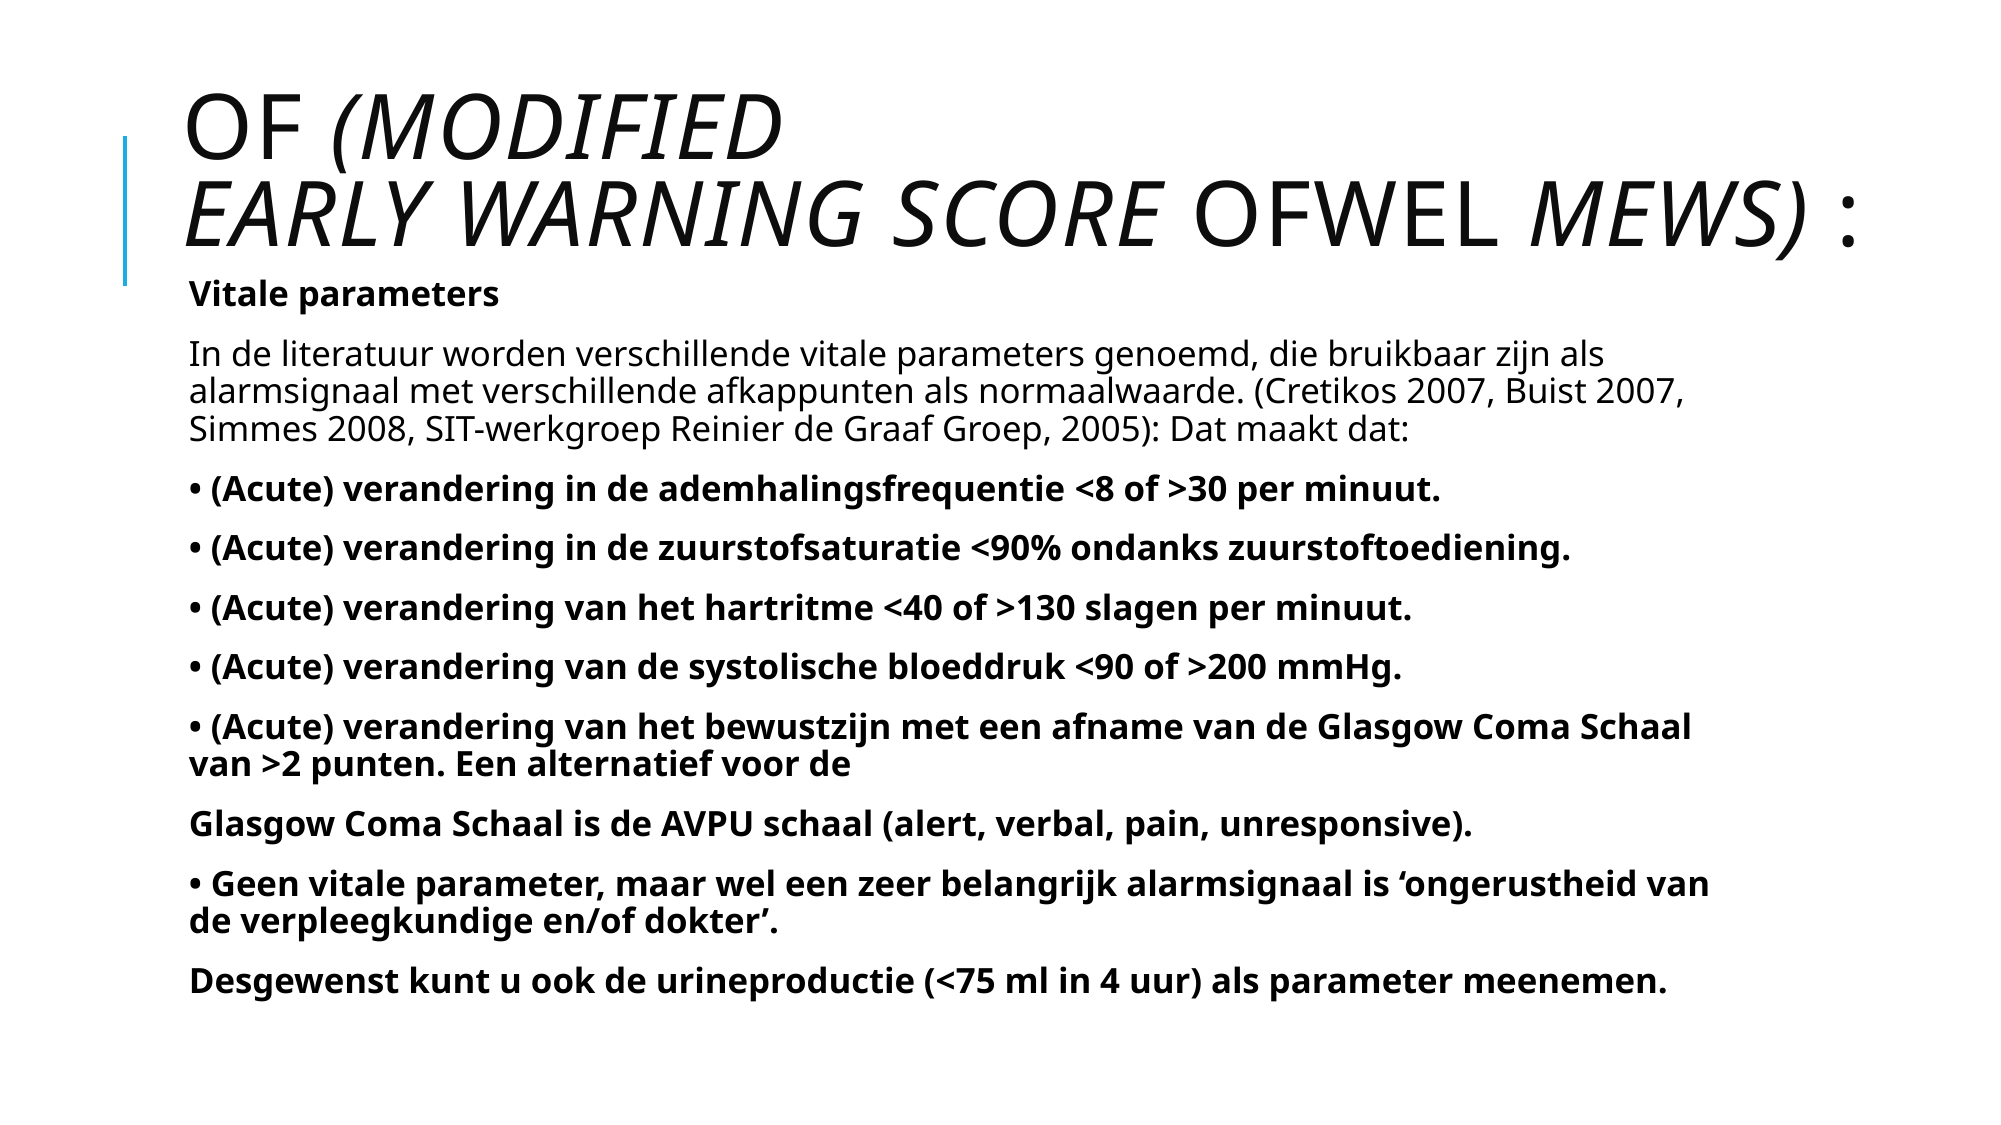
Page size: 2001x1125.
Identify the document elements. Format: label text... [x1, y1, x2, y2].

title Of (Modified Early Warning Score ofwel MEWS) : [168, 54, 1925, 301]
list Vitale parameters In de literatuur worden verschillende vitale parameters genoemd, die bruikbaar zijn als alarmsignaal met verschillende afkappunten als normaalwaarde. (Cretikos 2007, Buist 2007, Simmes 2008, SIT-werkgroep Reinier de Graaf Groep, 2005): Dat maakt dat: • (Acute) verandering in de ademhalingsfrequentie <8 of >30 per minuut. • (Acute) verandering in de zuurstofsaturatie <90% ondanks zuurstoftoediening. • (Acute) verandering van het hartritme <40 of >130 slagen per minuut. • (Acute) verandering van de systolische bloeddruk <90 of >200 mmHg. • (Acute) verandering van het bewustzijn met een afname van de Glasgow Coma Schaal van >2 punten. Een alternatief voor de Glasgow Coma Schaal is de AVPU schaal (alert, verbal, pain, unresponsive). • Geen vitale parameter, maar wel een zeer belangrijk alarmsignaal is ‘ongerustheid van de verpleegkundige en/of dokter’. Desgewenst kunt u ook de urineproductie (<75 ml in 4 uur) als parameter meenemen. [168, 269, 1763, 1020]
